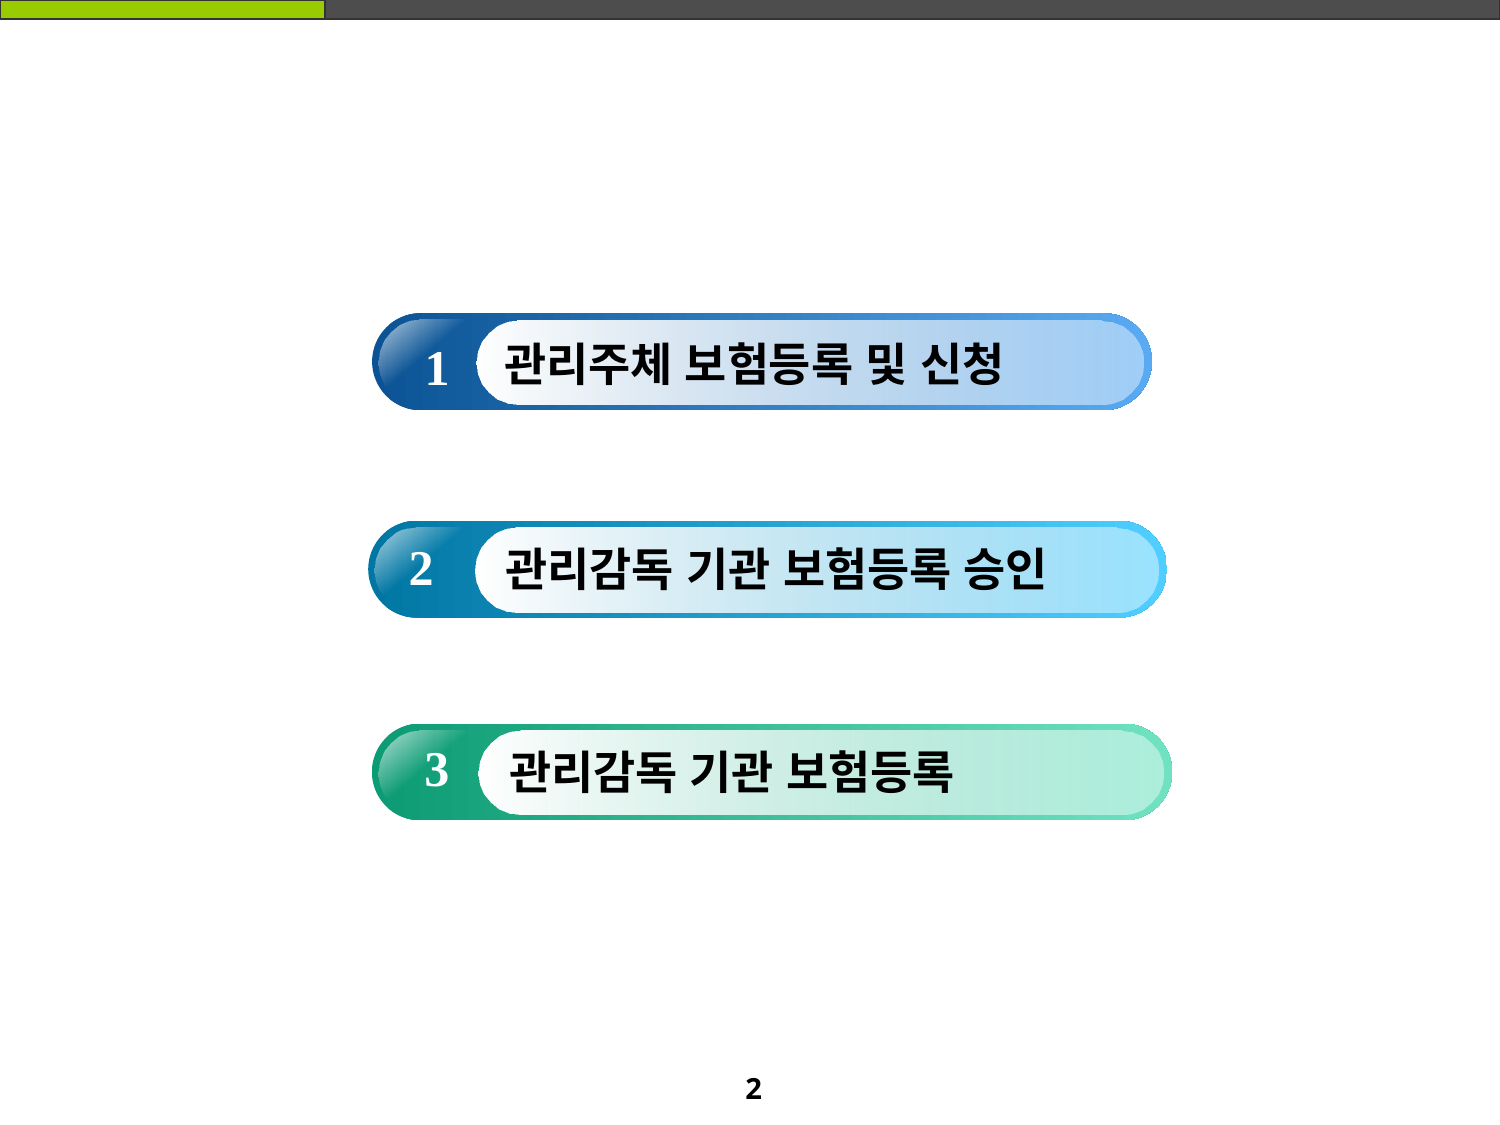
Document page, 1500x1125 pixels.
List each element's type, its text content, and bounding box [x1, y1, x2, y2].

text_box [371, 312, 1153, 411]
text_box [371, 723, 1173, 821]
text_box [367, 520, 1168, 618]
text_box 차례 [88, 7, 1061, 123]
slide_number 1 [535, 1062, 973, 1125]
